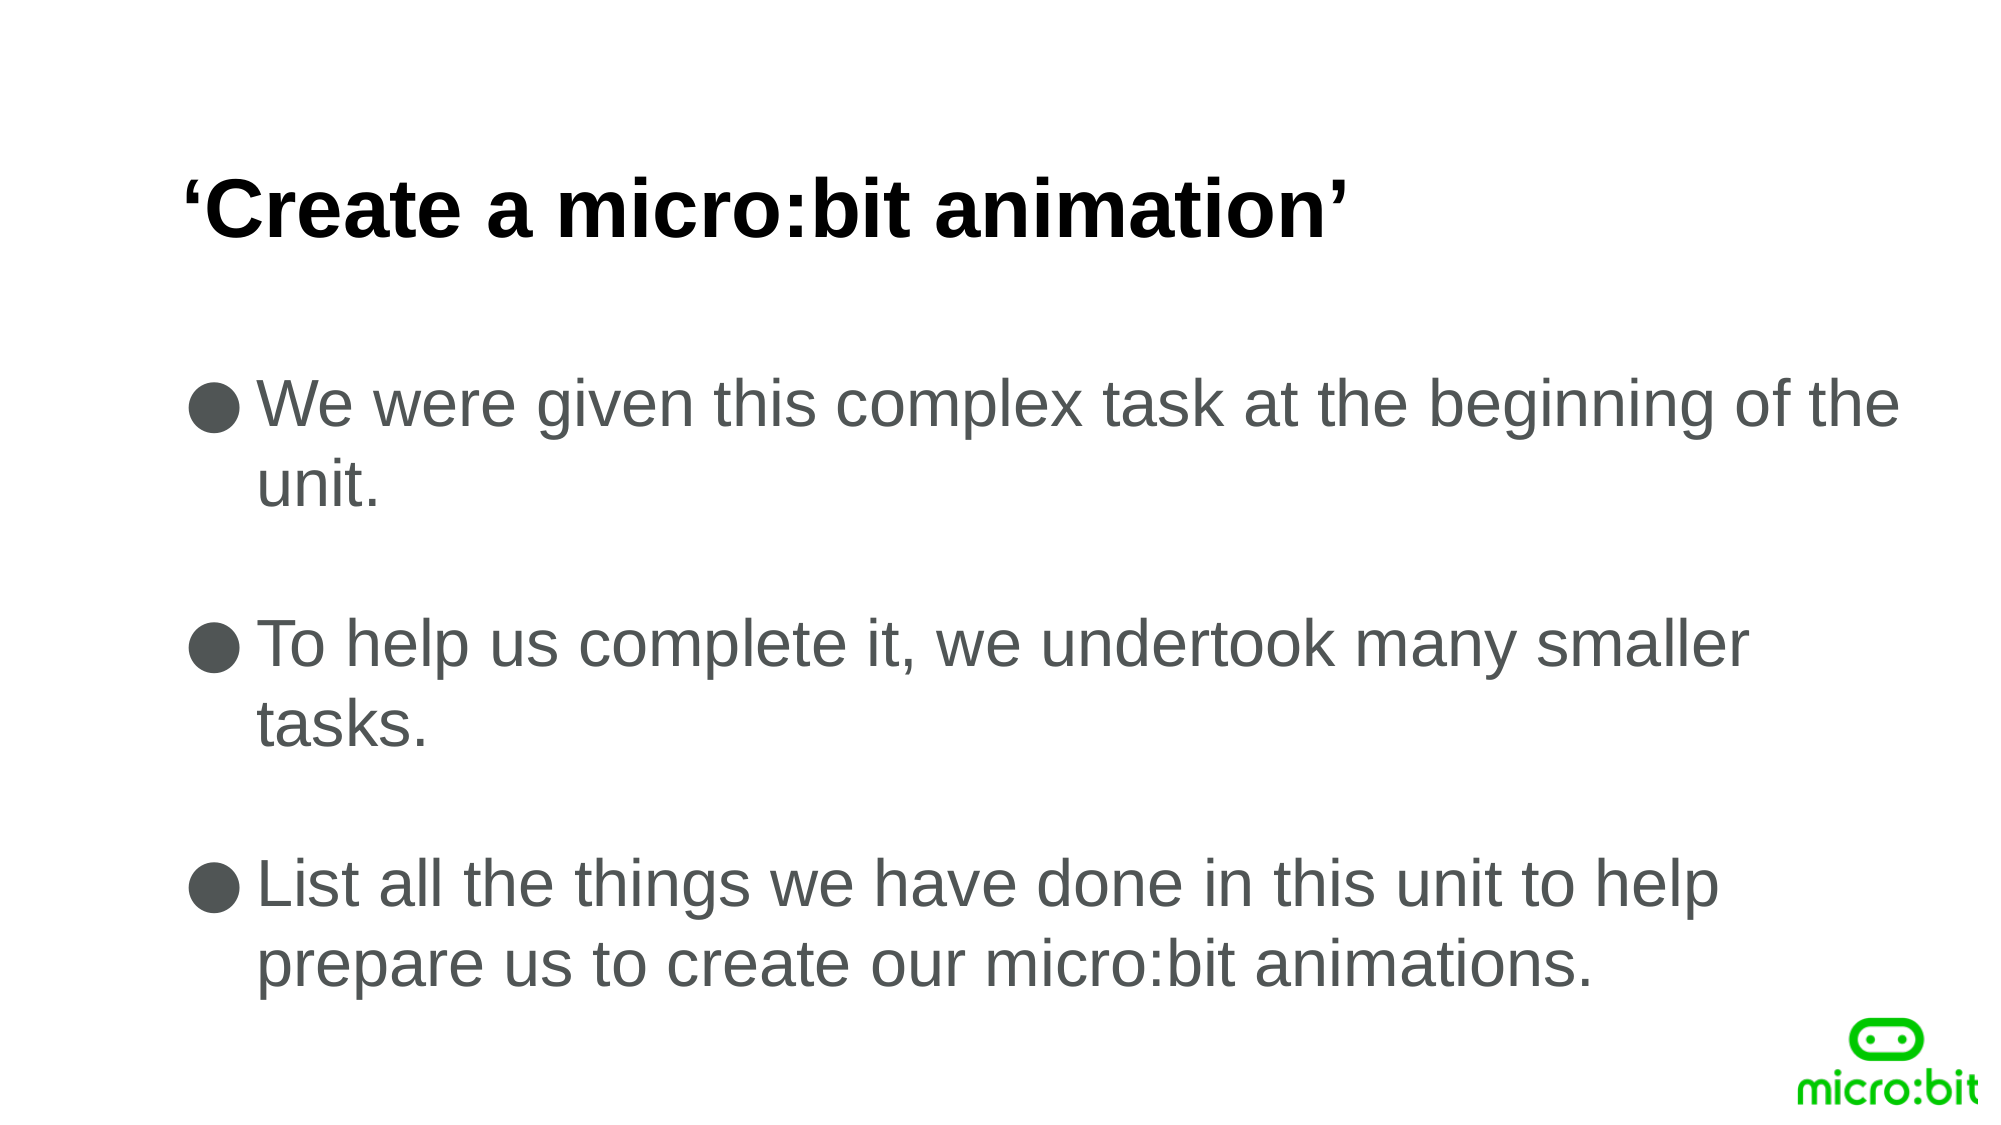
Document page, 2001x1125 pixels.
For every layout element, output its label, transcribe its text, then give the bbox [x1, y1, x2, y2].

picture [1797, 1017, 1978, 1106]
text_box ‘Create a micro:bit animation’ We were given this complex task at the beginning of the unit. To help us complete it, we undertook many smaller tasks. List all the things we have done in this unit to help prepare us to create our micro:bit animations. [166, 60, 1918, 884]
